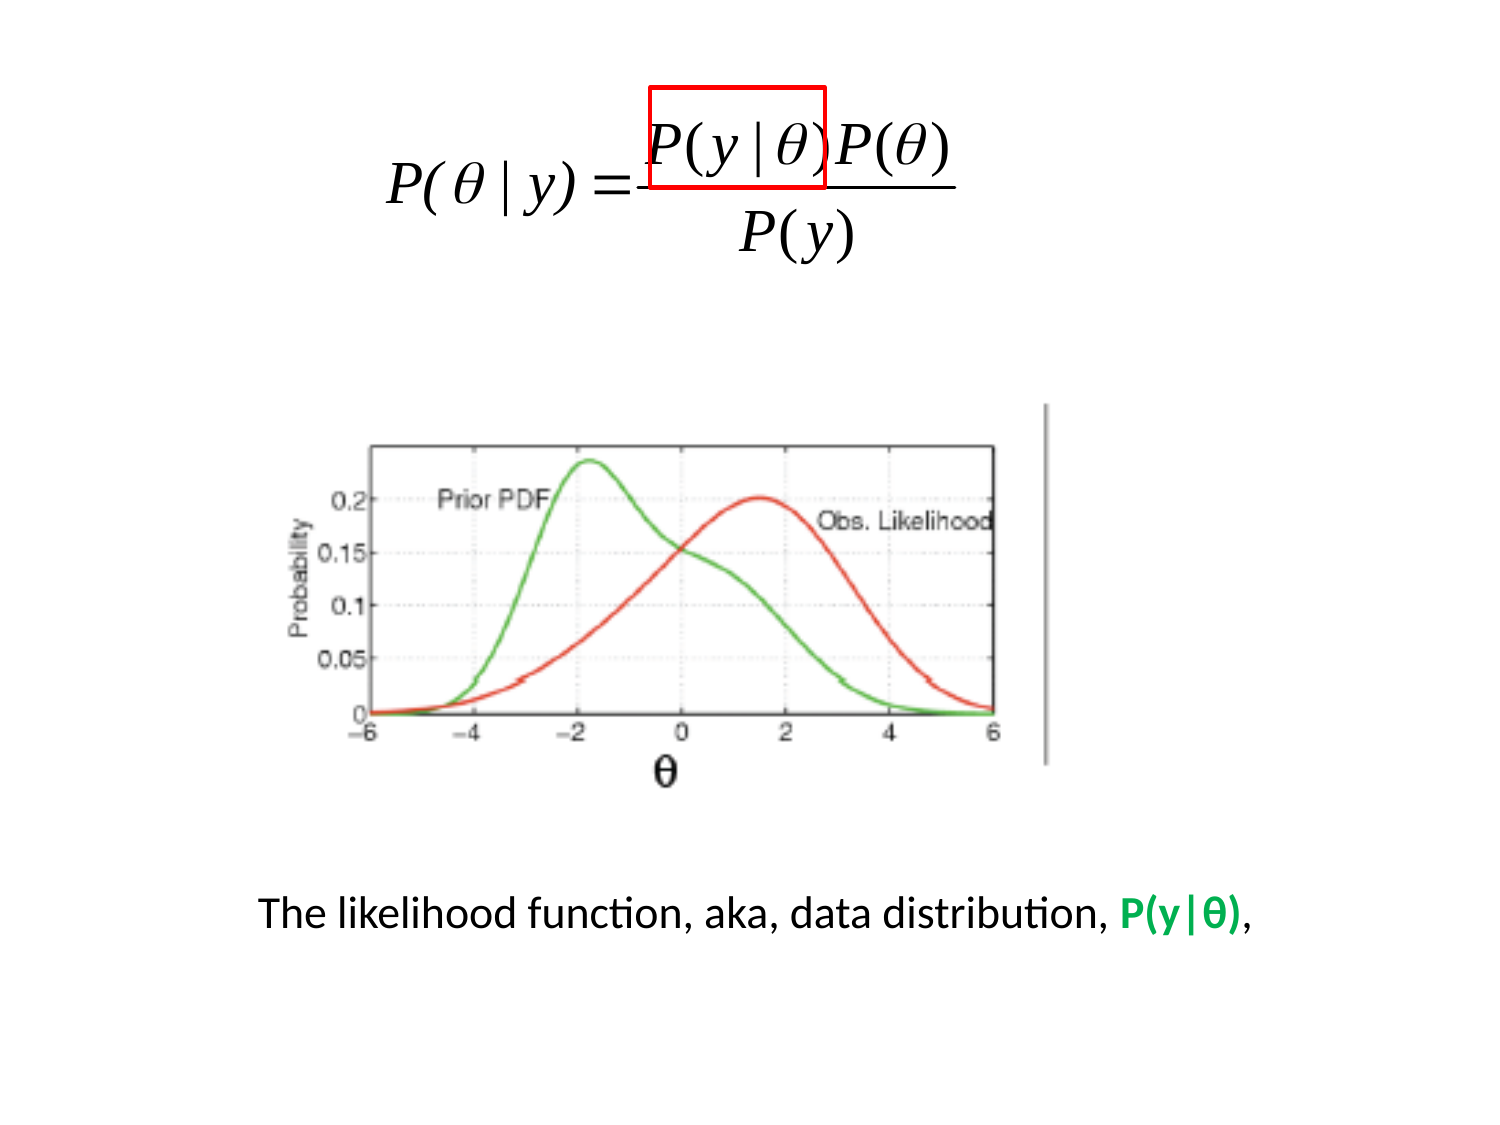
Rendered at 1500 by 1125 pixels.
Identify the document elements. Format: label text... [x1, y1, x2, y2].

picture [160, 387, 1242, 813]
text_box [648, 85, 827, 97]
text_box The likelihood function, aka, data distribution, P(y|θ), [243, 875, 1279, 945]
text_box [372, 98, 972, 283]
